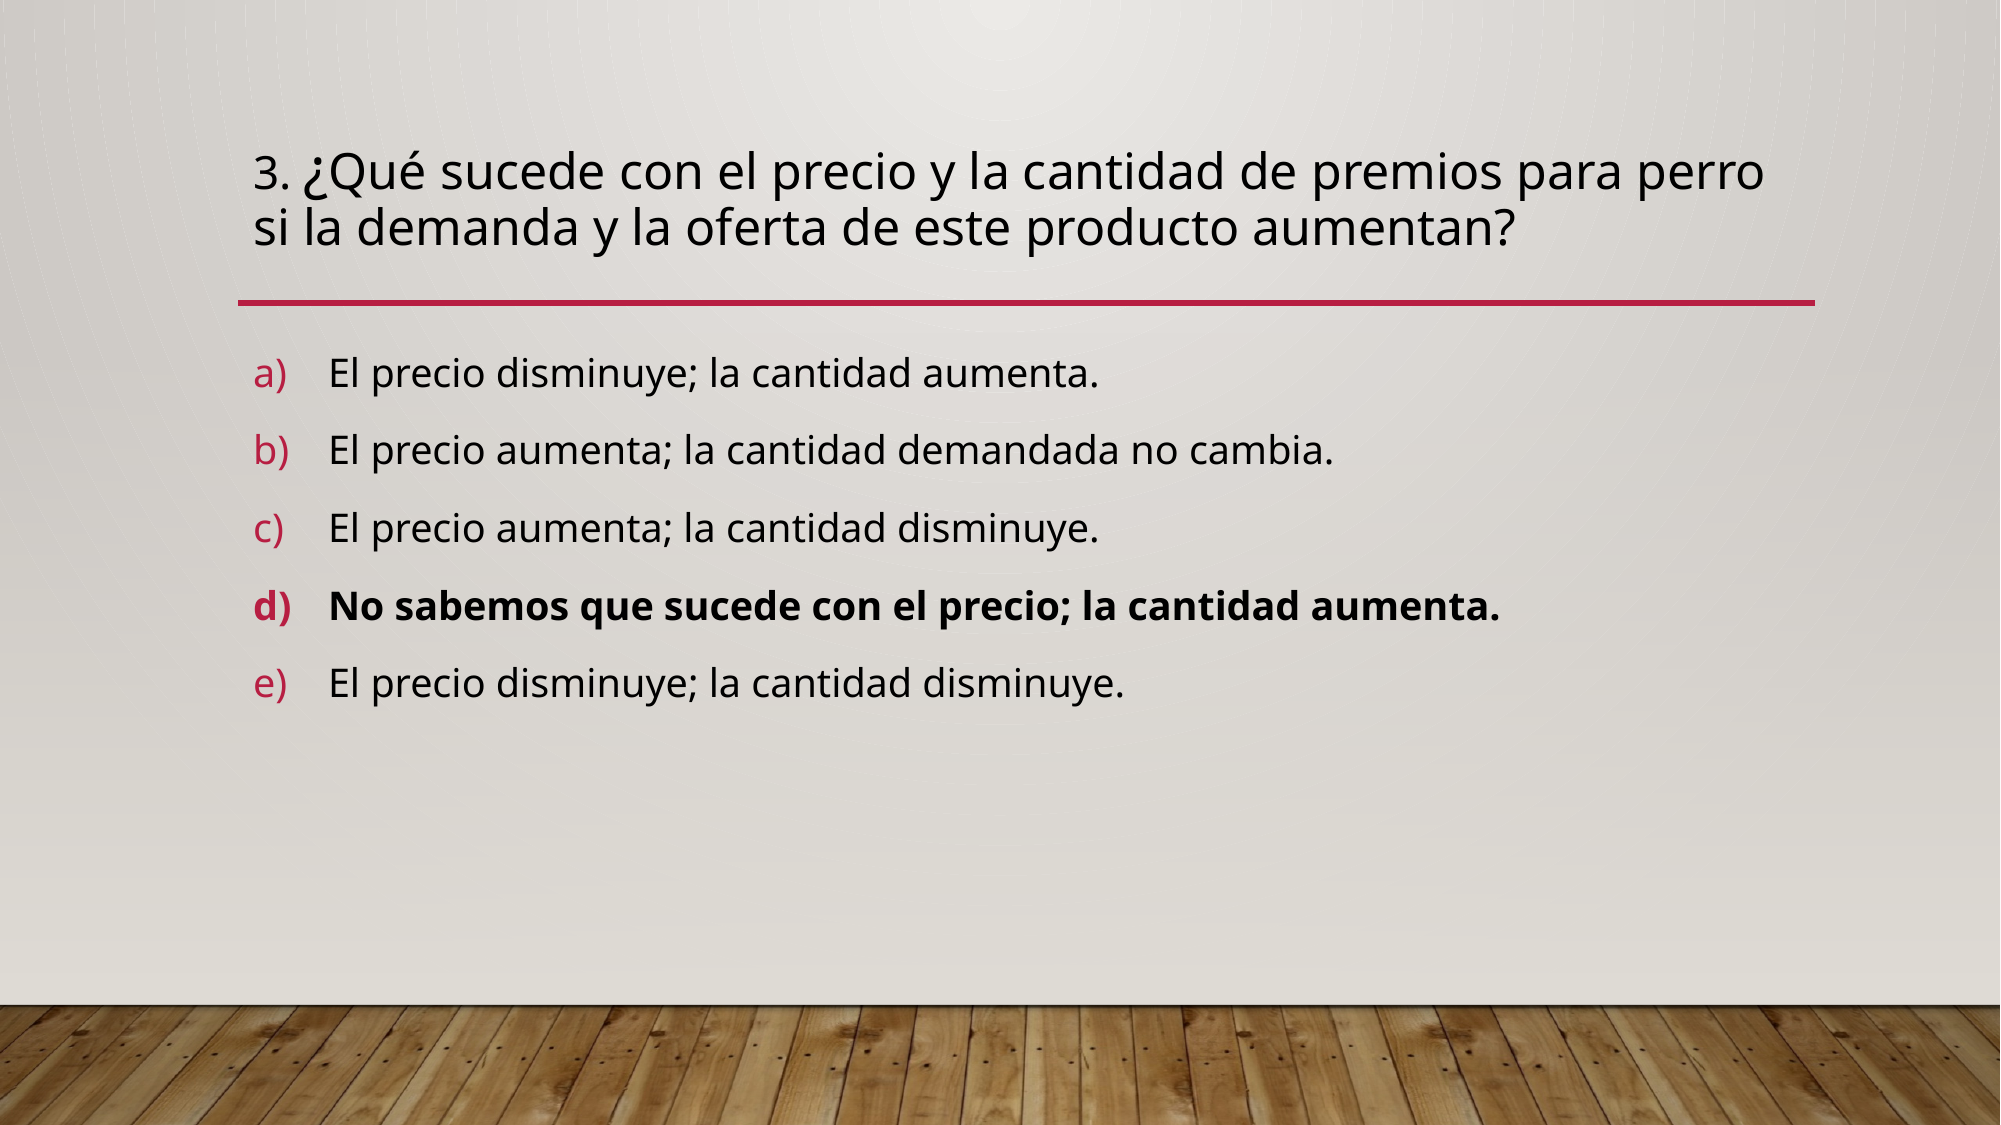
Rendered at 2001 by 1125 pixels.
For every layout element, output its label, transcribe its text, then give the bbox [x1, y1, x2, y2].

title 3. ¿Qué sucede con el precio y la cantidad de premios para perro si la demanda y la oferta de este producto aumentan? [238, 131, 1814, 305]
picture [0, 1005, 2000, 1125]
list El precio disminuye; la cantidad aumenta. El precio aumenta; la cantidad demandada no cambia. El precio aumenta; la cantidad disminuye. No sabemos que sucede con el precio; la cantidad aumenta. El precio disminuye; la cantidad disminuye. [238, 330, 1814, 897]
